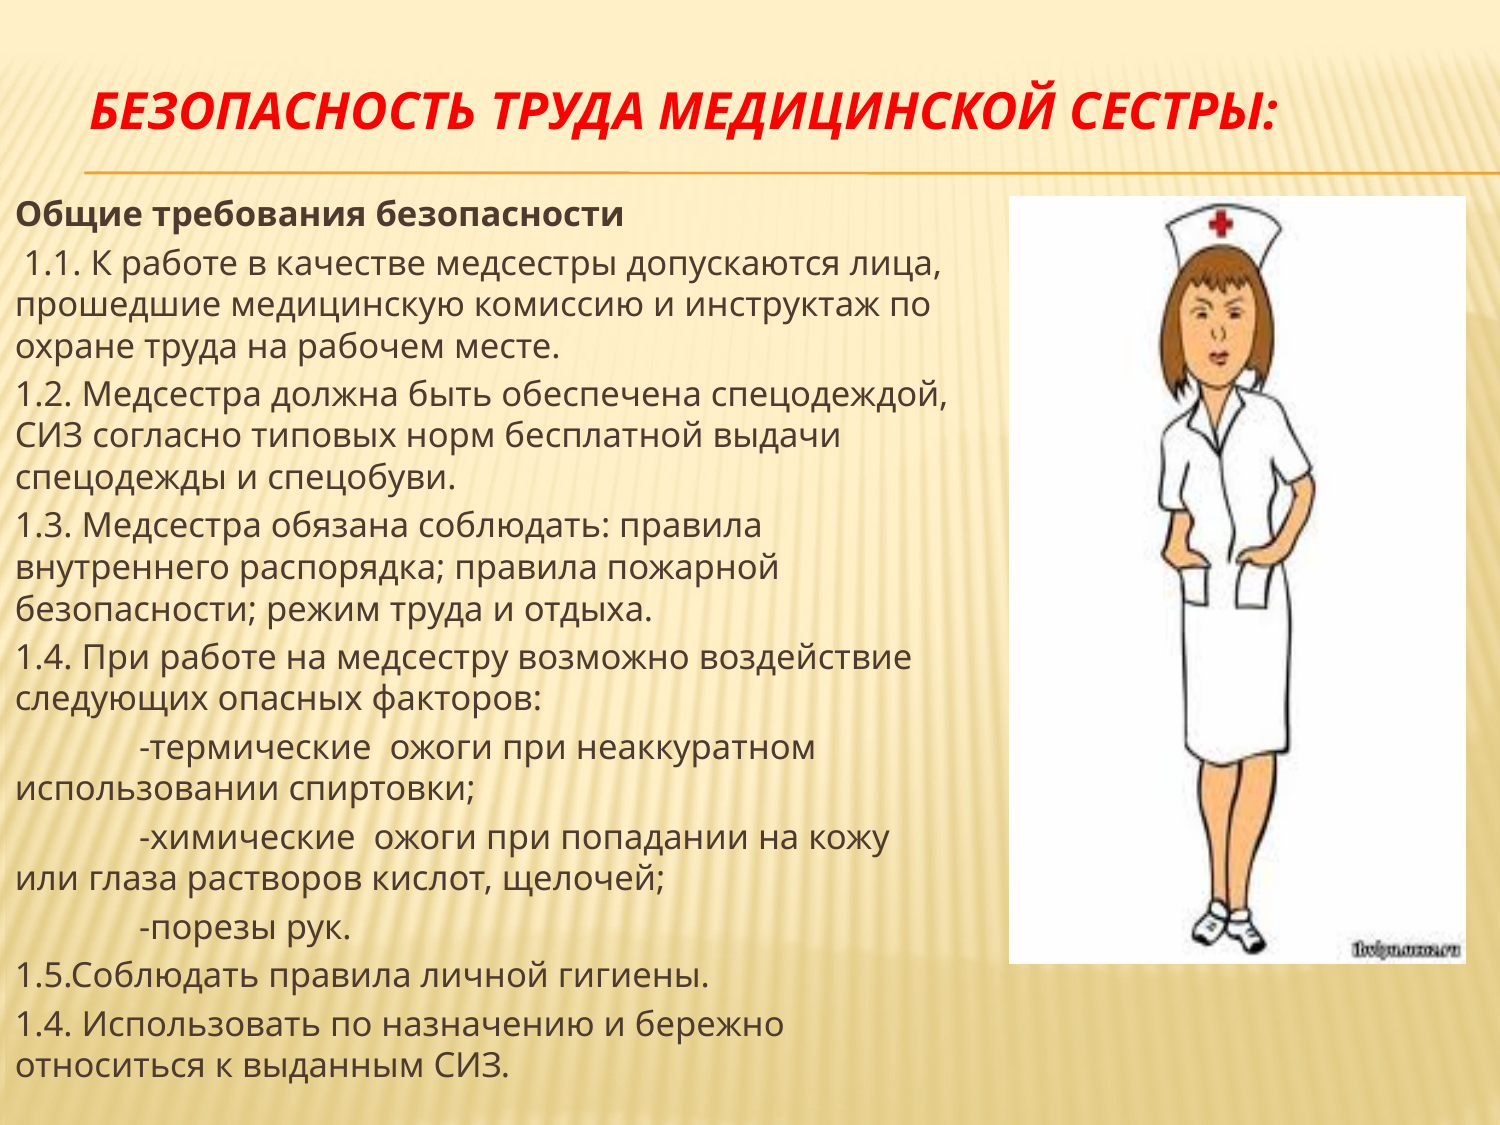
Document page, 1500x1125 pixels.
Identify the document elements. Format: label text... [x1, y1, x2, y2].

list Общие требования безопасности 1.1. К работе в качестве медсестры допускаются лица, прошедшие медицинскую комиссию и инструктаж по охране труда на рабочем месте. 1.2. Медсестра должна быть обеспечена спецодеждой, СИЗ согласно типовых норм бесплатной выдачи спецодежды и спецобуви. 1.3. Медсестра обязана соблюдать: правила внутреннего распорядка; правила пожарной безопасности; режим труда и отдыха. 1.4. При работе на медсестру возможно воздействие следующих опасных факторов: -термические ожоги при неаккуратном использовании спиртовки; -химические ожоги при попадании на кожу или глаза растворов кислот, щелочей; -порезы рук. 1.5.Соблюдать правила личной гигиены. 1.4. Использовать по назначению и бережно относиться к выданным СИЗ. [0, 184, 969, 1094]
title Безопасность труда медицинской сестры: [75, 45, 1329, 173]
picture [1009, 195, 1466, 965]
